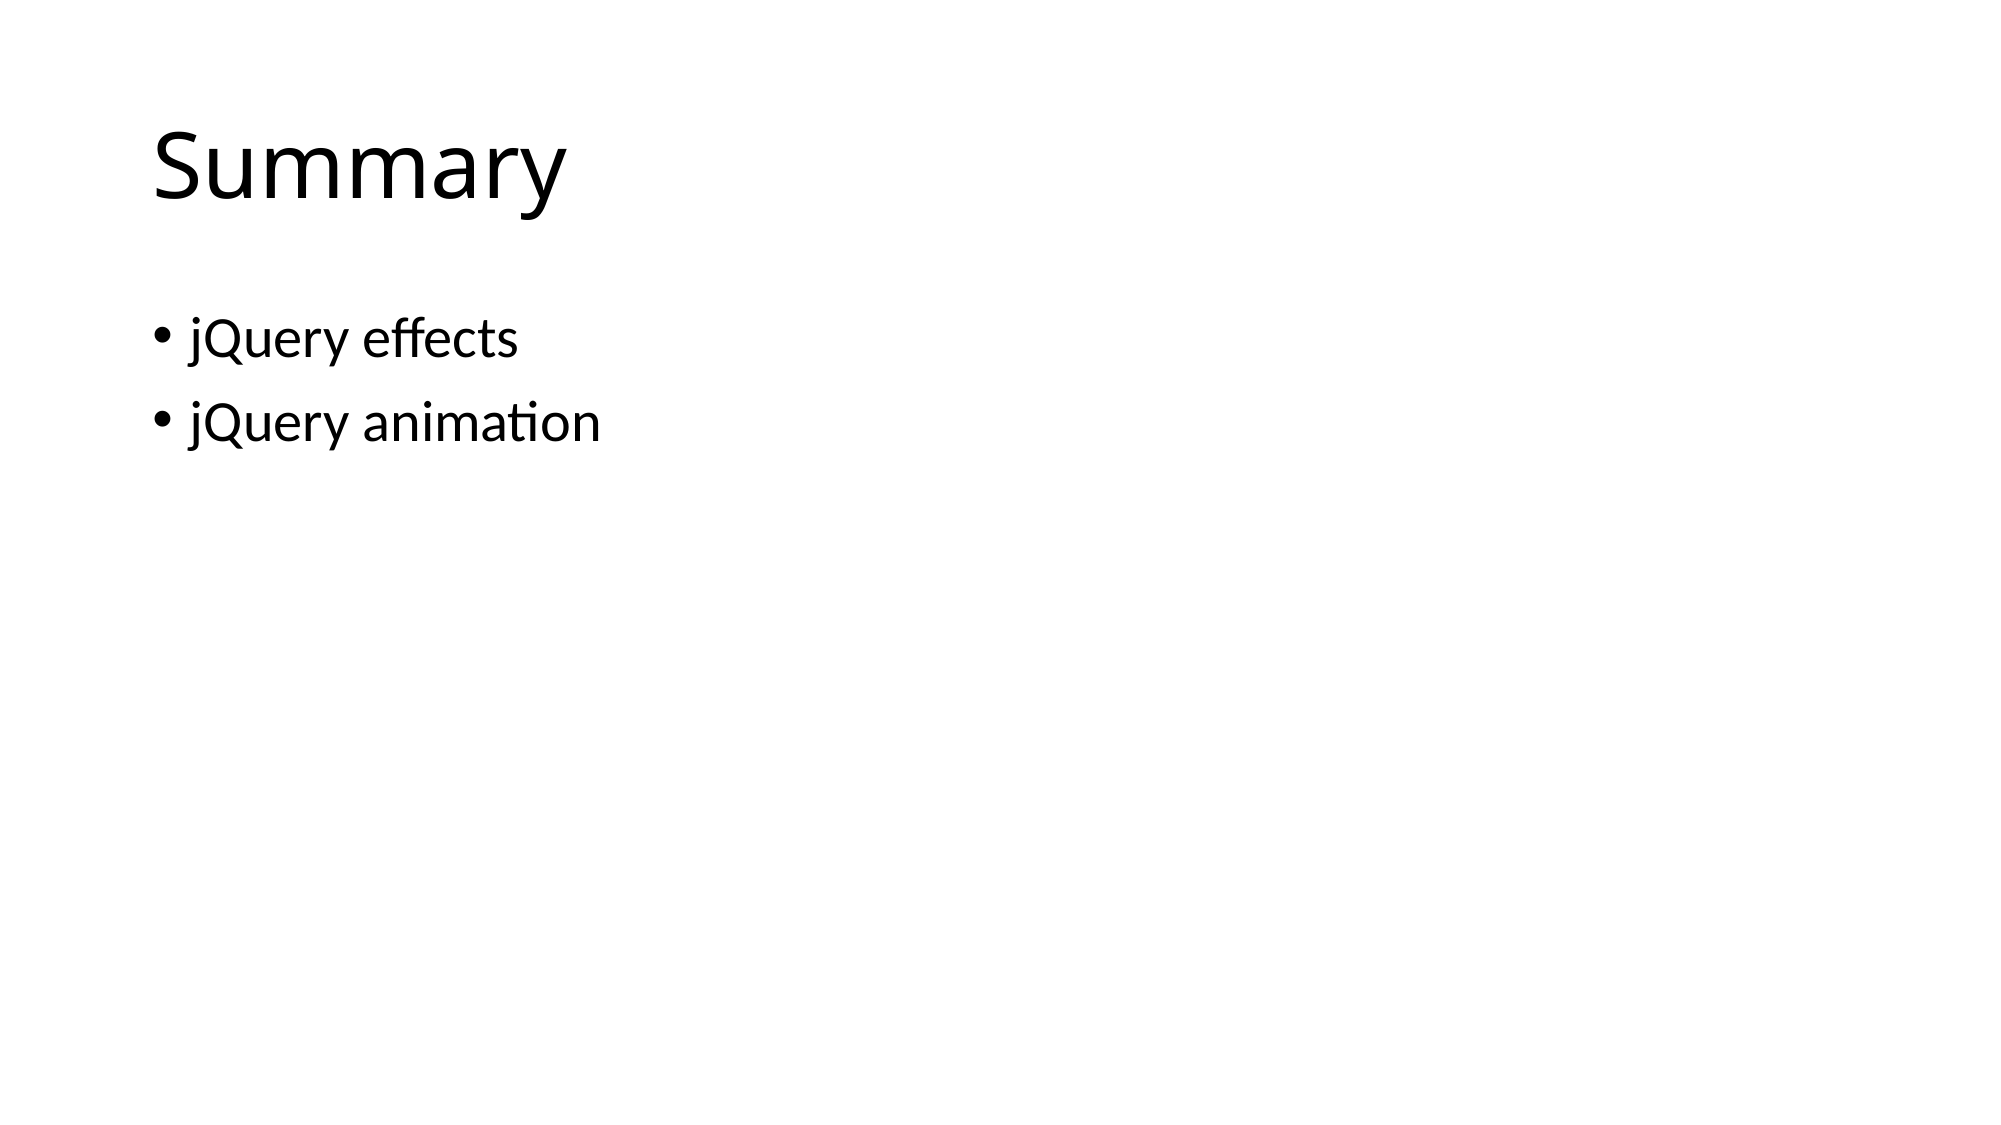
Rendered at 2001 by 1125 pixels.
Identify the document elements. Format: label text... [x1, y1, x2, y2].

list jQuery effects jQuery animation [137, 299, 1863, 1014]
title Summary [137, 59, 1863, 278]
